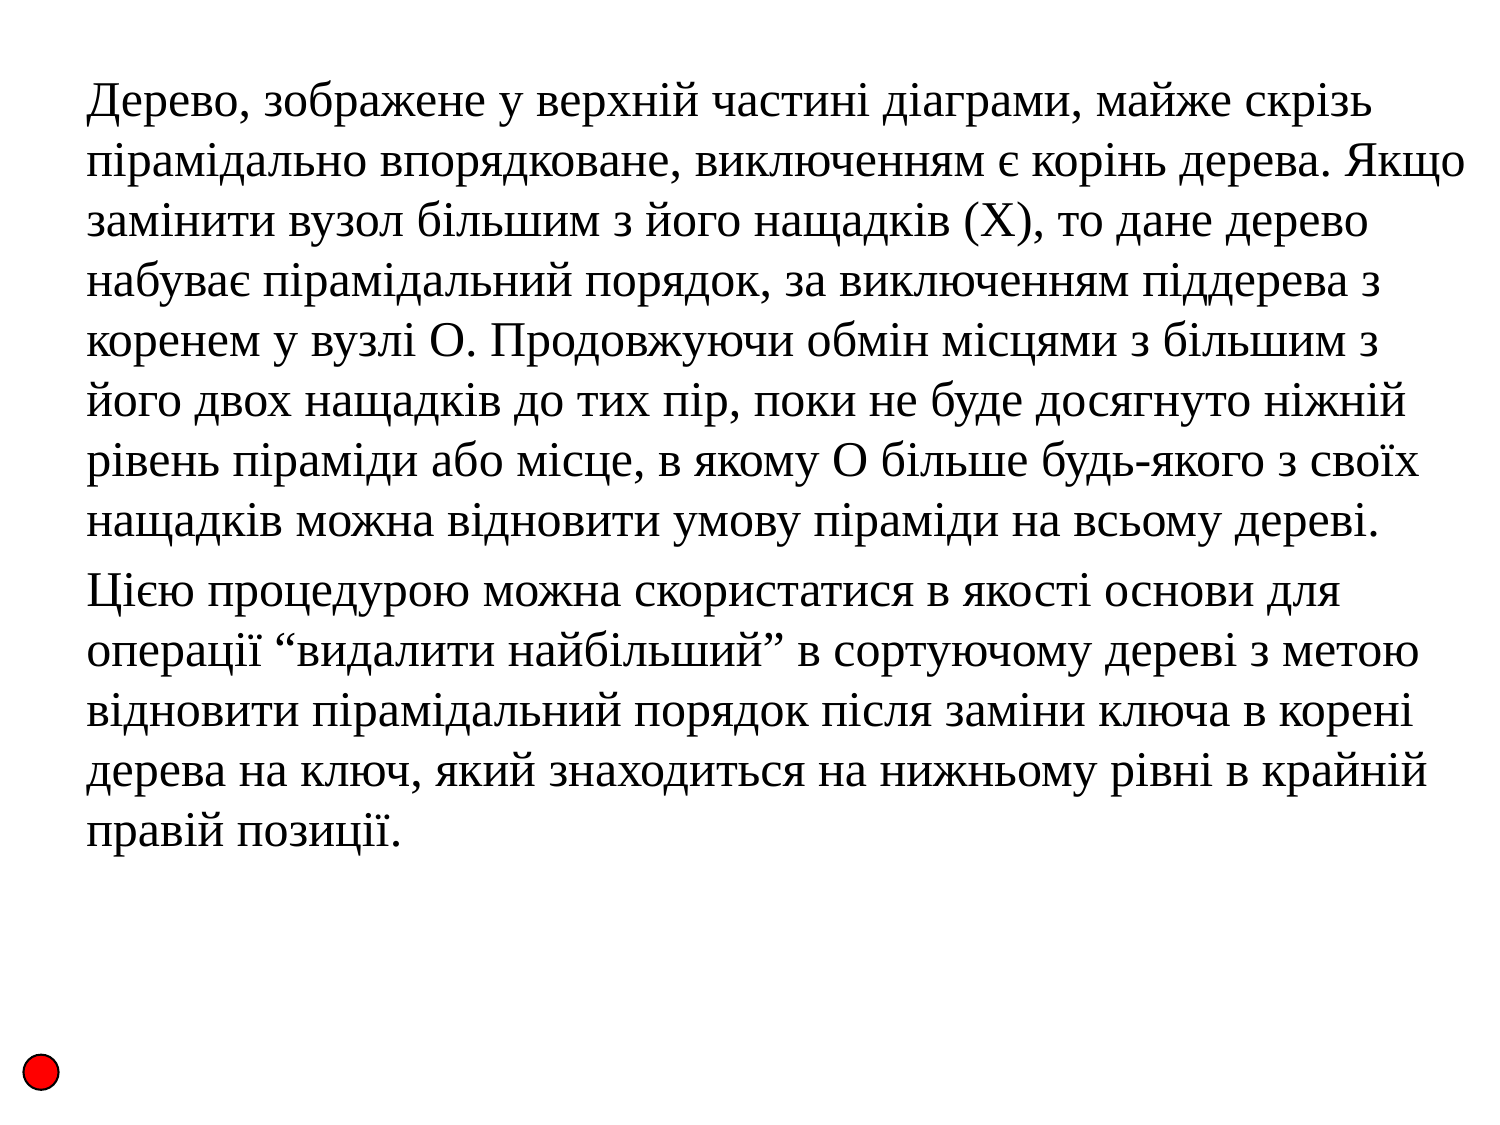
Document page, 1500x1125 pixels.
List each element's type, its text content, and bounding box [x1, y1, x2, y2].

list Дерево, зображене у верхній частині діаграми, майже скрізь пірамідально впорядковане, виключенням є корінь дерева. Якщо замінити вузол більшим з його нащадків (X), то дане дерево набуває пірамідальний порядок, за виключенням піддерева з коренем у вузлі О. Продовжуючи обмін місцями з більшим з його двох нащадків до тих пір, поки не буде досягнуто ніжній рівень піраміди або місце, в якому О більше будь-якого з своїх нащадків можна відновити умову піраміди на всьому дереві. Цією процедурою можна скористатися в якості основи для операції “видалити найбільший” в сортуючому дереві з метою відновити пірамідальний порядок після заміни ключа в корені дерева на ключ, який знаходиться на нижньому рівні в крайній правій позиції. [0, 58, 1500, 1125]
text_box [23, 1054, 59, 1090]
